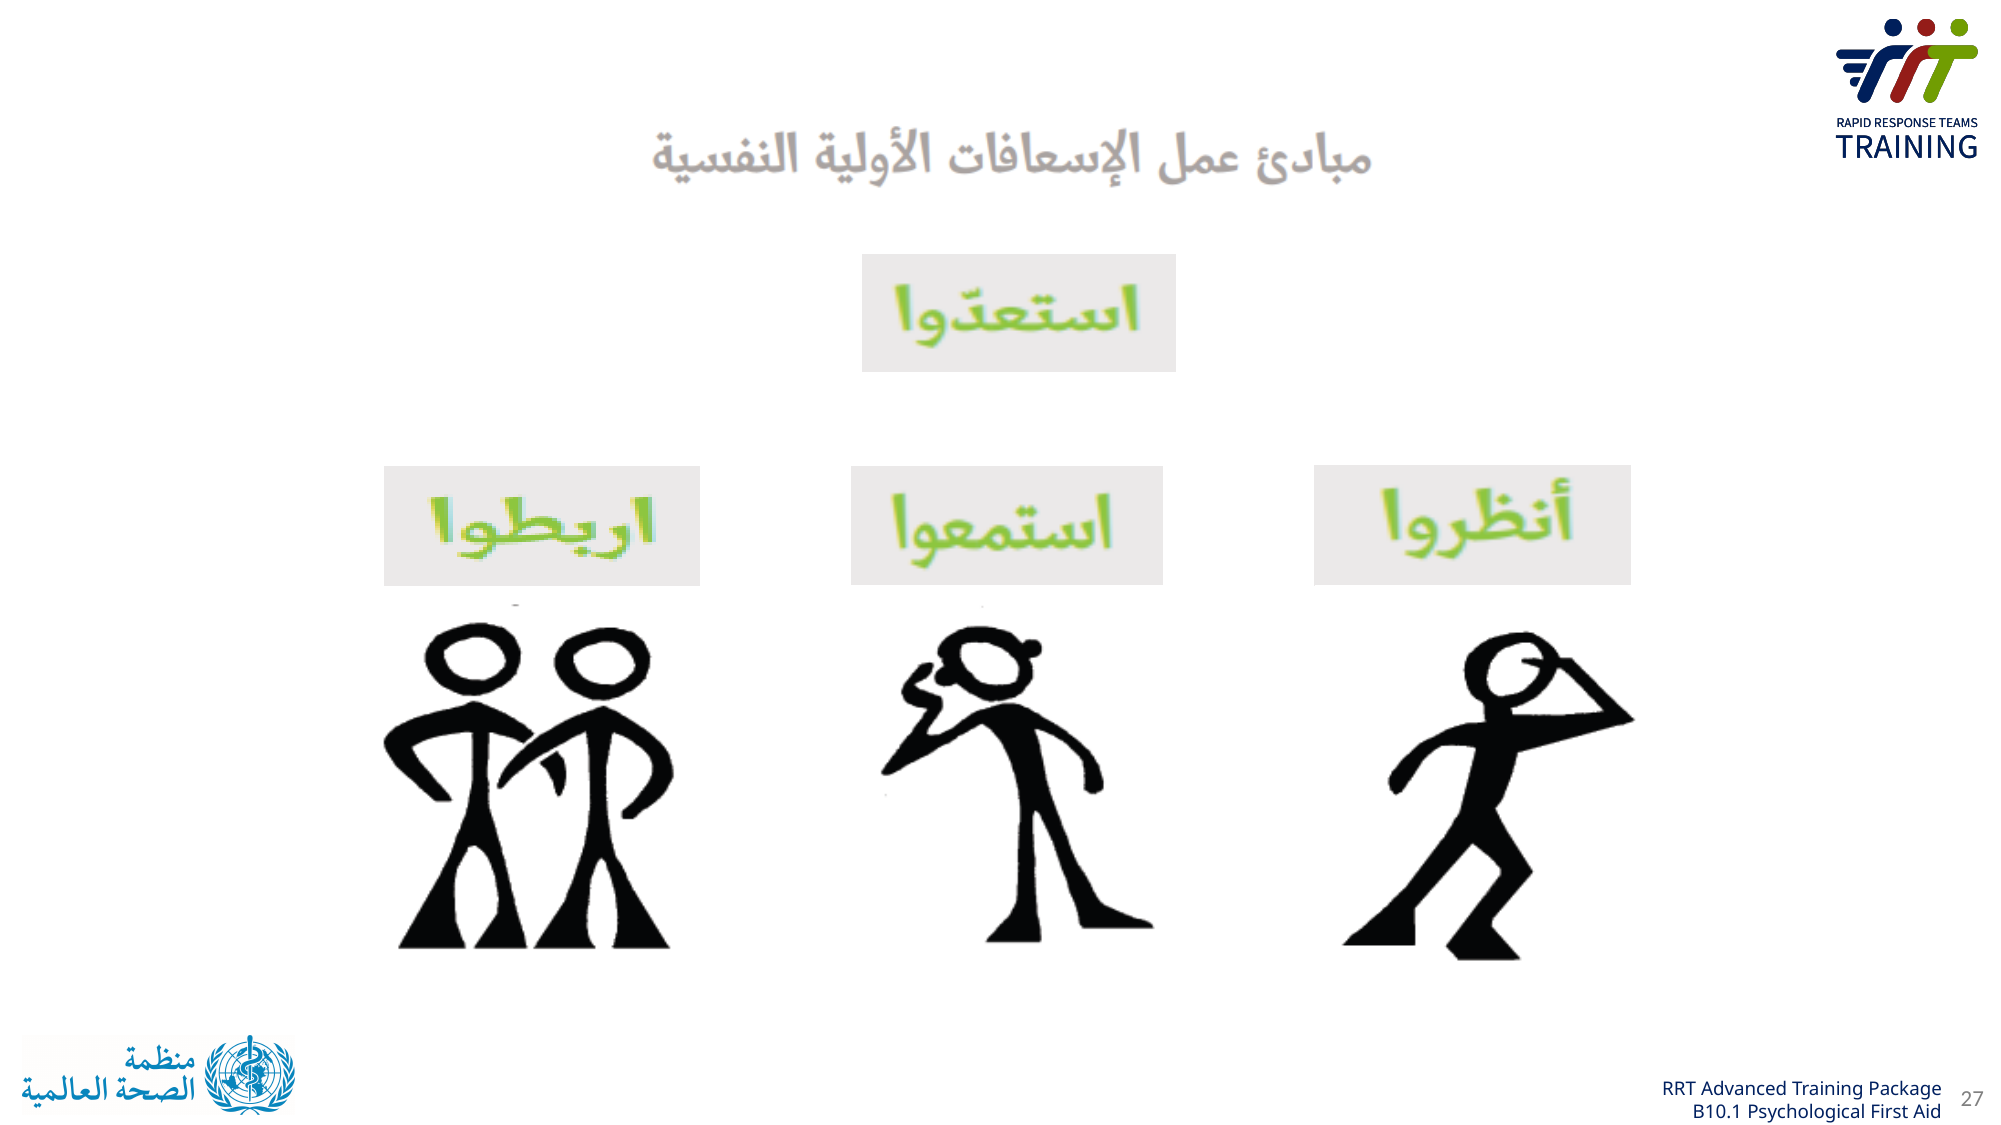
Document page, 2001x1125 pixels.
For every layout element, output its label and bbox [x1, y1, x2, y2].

picture [22, 1035, 295, 1115]
picture [1835, 19, 1978, 167]
picture [862, 254, 1177, 373]
picture [362, 466, 722, 978]
picture [641, 113, 1380, 206]
picture [823, 466, 1198, 978]
picture [1314, 464, 1665, 978]
picture [252, 1050, 258, 1059]
